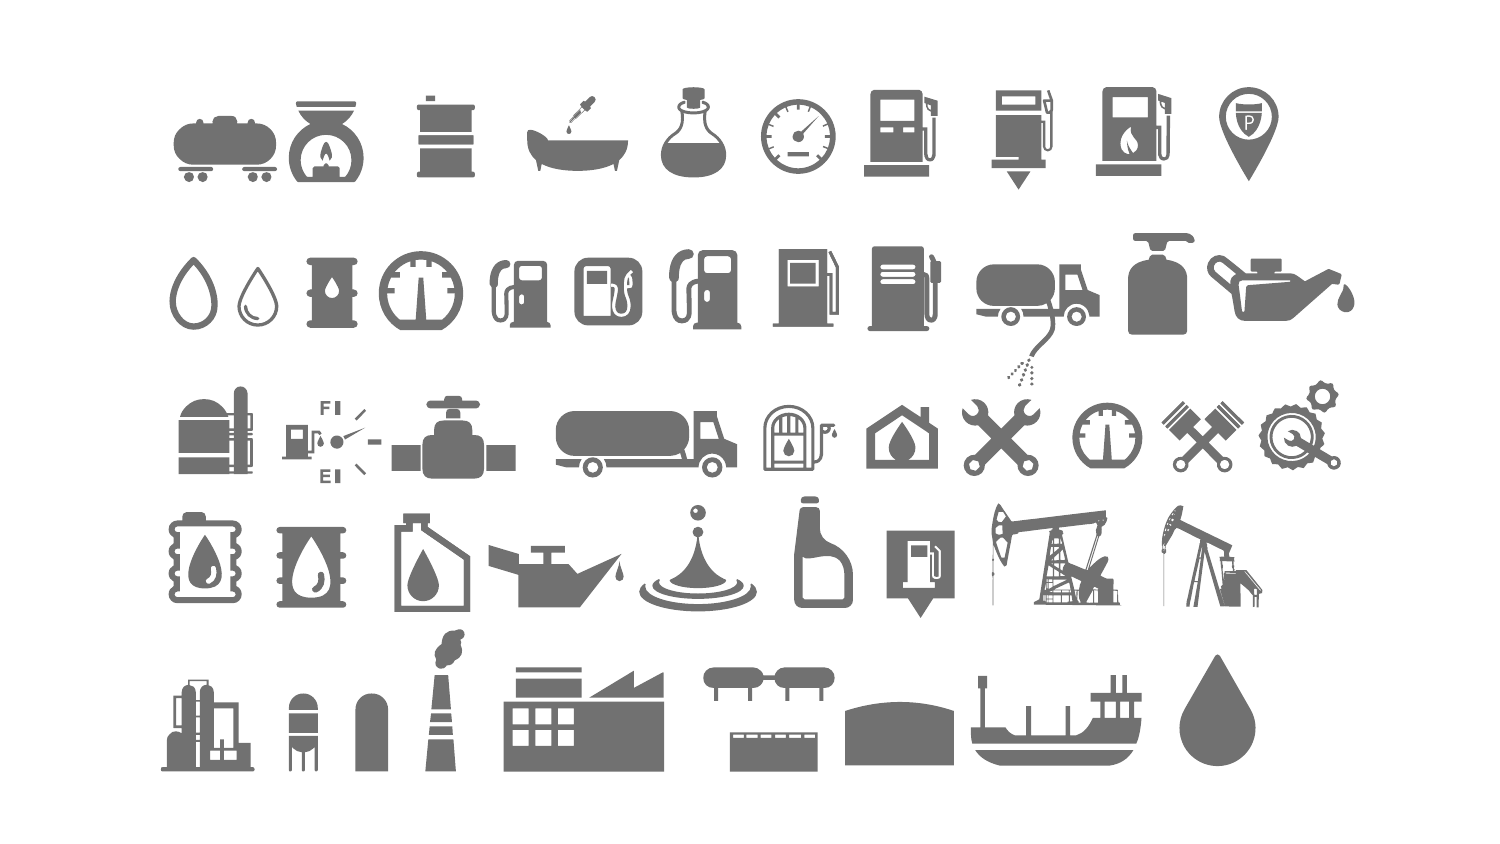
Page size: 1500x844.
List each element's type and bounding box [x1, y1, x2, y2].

text_box [178, 386, 254, 475]
text_box [237, 266, 279, 327]
text_box [282, 424, 324, 460]
text_box [1007, 362, 1024, 380]
text_box [288, 713, 318, 733]
text_box [354, 463, 367, 476]
text_box [416, 95, 476, 178]
text_box [526, 95, 629, 172]
text_box [793, 496, 854, 609]
text_box [431, 675, 451, 710]
text_box [330, 427, 366, 449]
text_box [660, 86, 727, 178]
text_box [763, 404, 838, 472]
text_box [702, 667, 835, 702]
text_box [863, 89, 938, 177]
text_box [962, 399, 1041, 477]
text_box [288, 735, 318, 772]
text_box [306, 257, 358, 328]
text_box [288, 101, 364, 183]
text_box [394, 513, 471, 613]
text_box [669, 249, 742, 330]
text_box [168, 511, 242, 604]
text_box [515, 667, 582, 673]
text_box [867, 246, 942, 332]
text_box [434, 629, 465, 669]
text_box [1095, 86, 1172, 177]
text_box [1219, 87, 1279, 182]
text_box [169, 256, 218, 330]
text_box [378, 251, 464, 331]
text_box [702, 457, 723, 478]
text_box [582, 457, 603, 478]
text_box [976, 264, 1100, 358]
text_box [173, 115, 278, 183]
text_box [1161, 400, 1245, 473]
text_box [488, 545, 622, 608]
text_box [1127, 232, 1196, 335]
text_box [589, 670, 664, 698]
text_box [1205, 254, 1355, 322]
text_box [638, 504, 758, 612]
text_box [555, 411, 738, 468]
text_box [489, 260, 551, 328]
text_box [1072, 402, 1143, 469]
text_box [615, 561, 624, 582]
text_box [1161, 505, 1263, 608]
text_box [1306, 380, 1339, 413]
text_box [320, 469, 331, 484]
text_box [970, 675, 1142, 744]
text_box [866, 404, 938, 469]
text_box [335, 469, 341, 484]
text_box [354, 409, 367, 421]
text_box [991, 89, 1054, 190]
text_box [391, 395, 516, 479]
text_box [367, 439, 382, 445]
text_box [845, 701, 954, 766]
text_box [760, 99, 836, 174]
text_box [1179, 654, 1256, 767]
text_box [975, 750, 1134, 766]
text_box [1258, 404, 1341, 471]
text_box [574, 257, 643, 326]
text_box [886, 530, 955, 618]
text_box [729, 732, 818, 772]
text_box [335, 401, 341, 415]
text_box [991, 503, 1122, 606]
text_box [425, 739, 456, 772]
text_box [503, 701, 665, 772]
text_box [355, 693, 389, 772]
text_box [429, 713, 453, 723]
text_box [288, 693, 318, 710]
text_box [160, 679, 255, 772]
text_box [772, 248, 840, 327]
text_box [276, 526, 351, 608]
text_box [428, 726, 453, 735]
text_box [320, 401, 331, 415]
text_box [515, 678, 582, 698]
